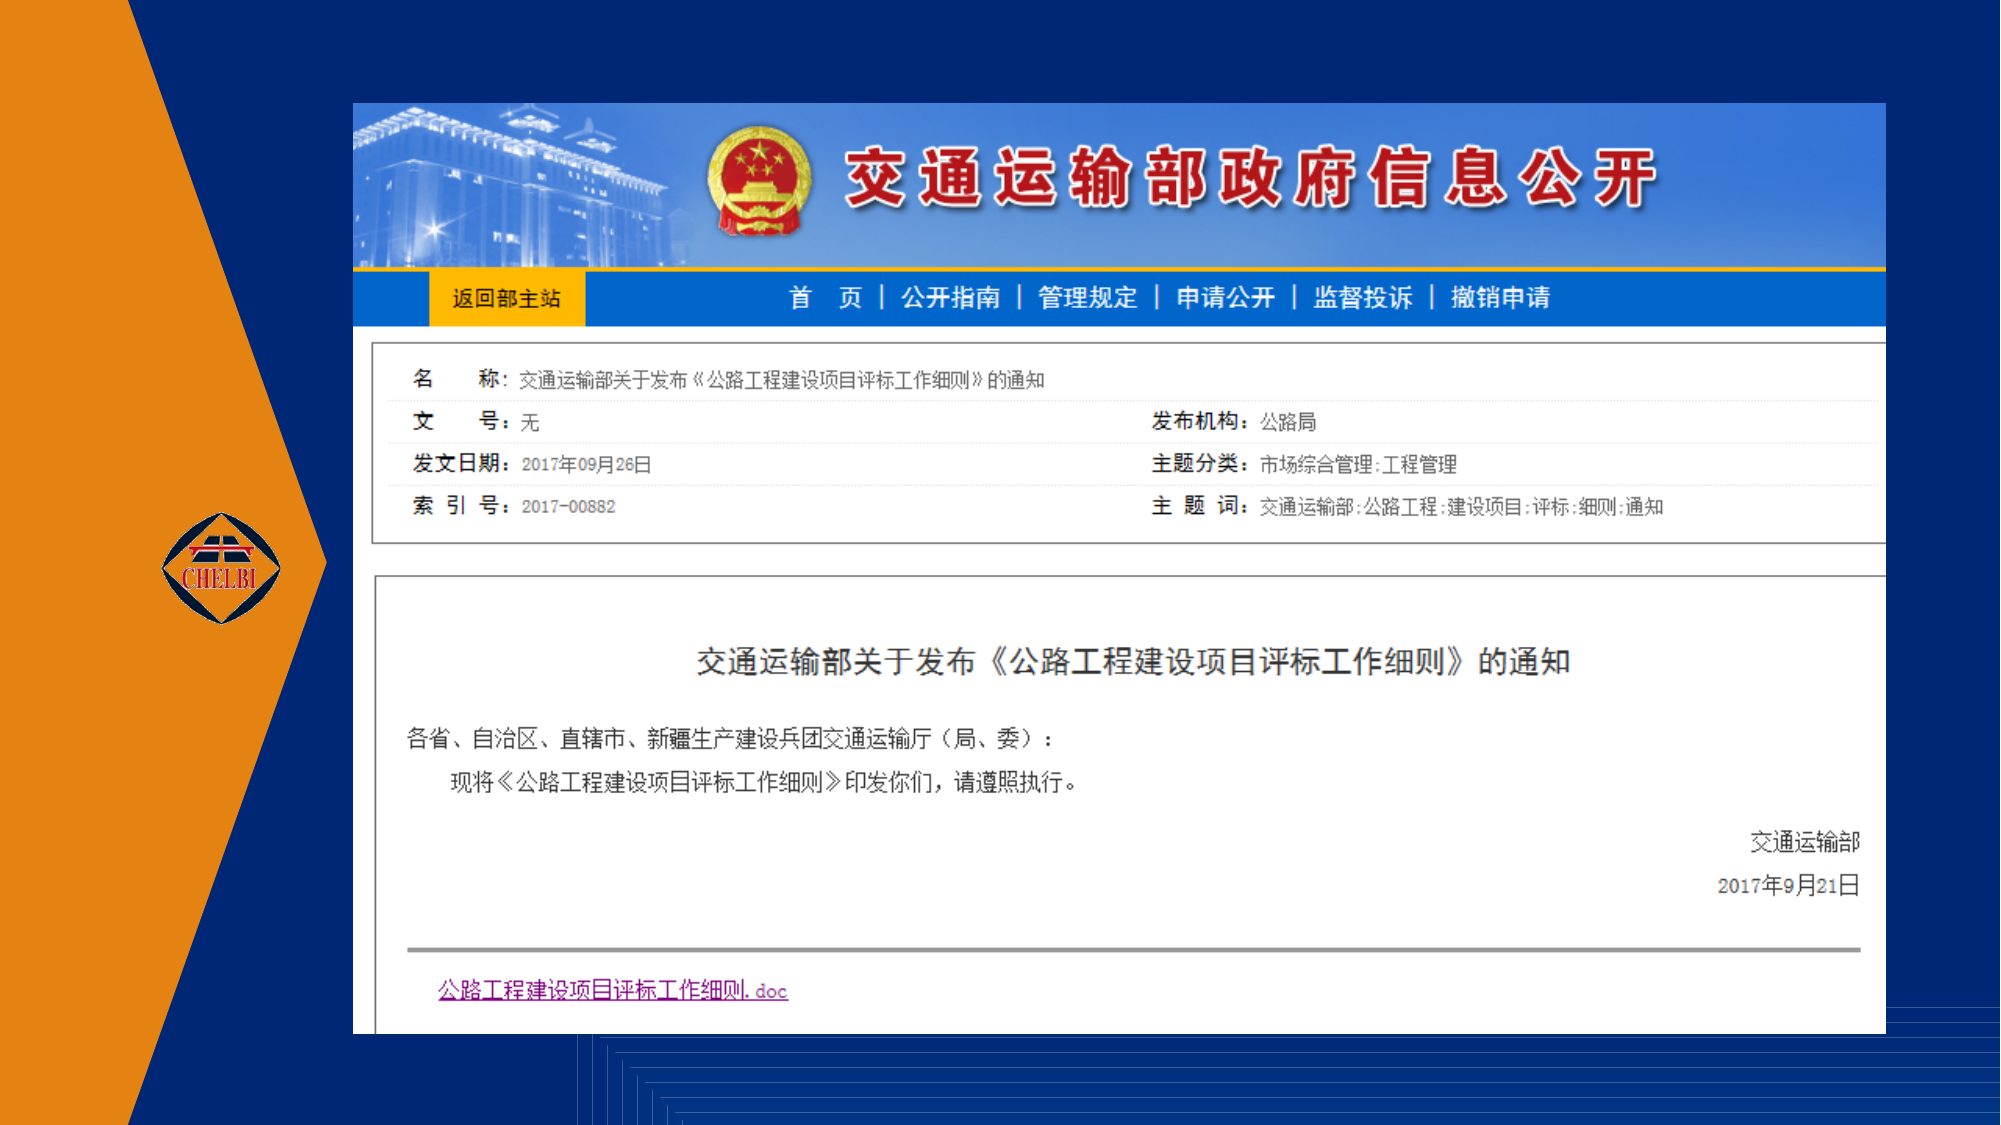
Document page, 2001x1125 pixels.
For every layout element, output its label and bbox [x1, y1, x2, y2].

picture [161, 509, 281, 628]
picture [352, 103, 1887, 1034]
